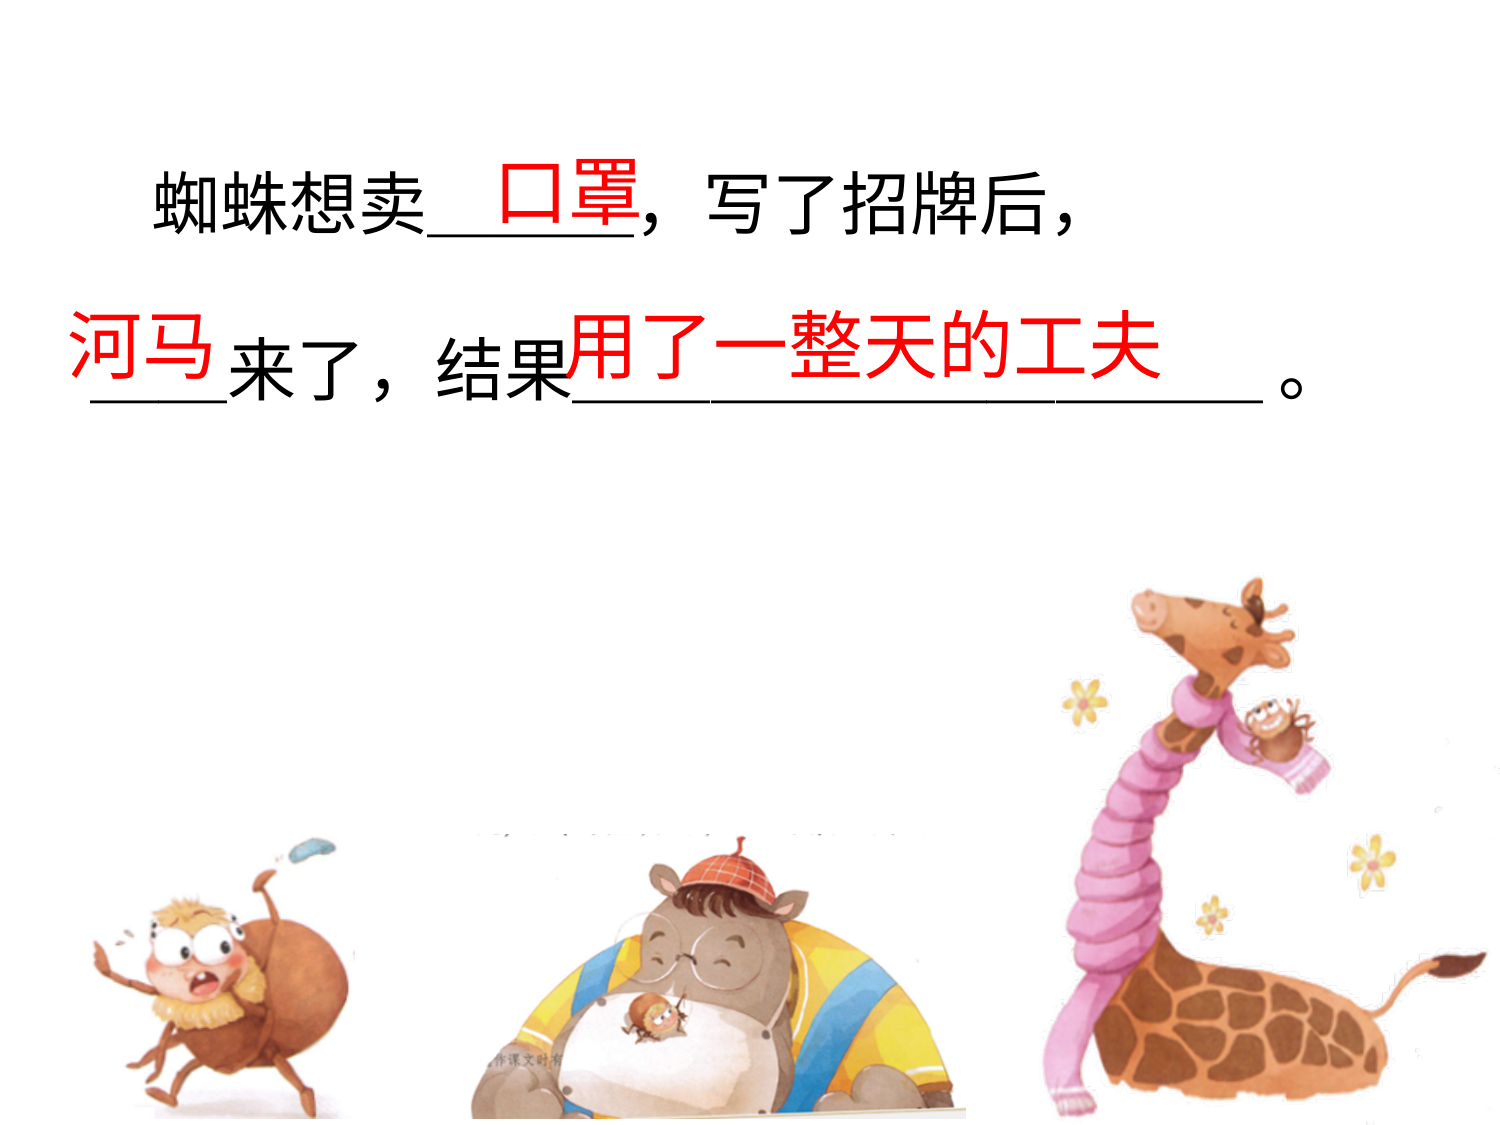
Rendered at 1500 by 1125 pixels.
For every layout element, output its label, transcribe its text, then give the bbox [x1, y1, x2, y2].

title 蜘蛛想卖＿＿＿，写了招牌后， ＿＿来了，结果＿＿＿＿＿＿＿＿＿＿ 。 [75, 149, 1425, 587]
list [52, 795, 355, 1119]
picture [466, 834, 966, 1119]
text_box 口罩 [478, 137, 728, 242]
text_box 河马 [52, 290, 315, 396]
picture [1023, 568, 1500, 1125]
text_box 用了一整天的工夫 [549, 290, 1273, 396]
